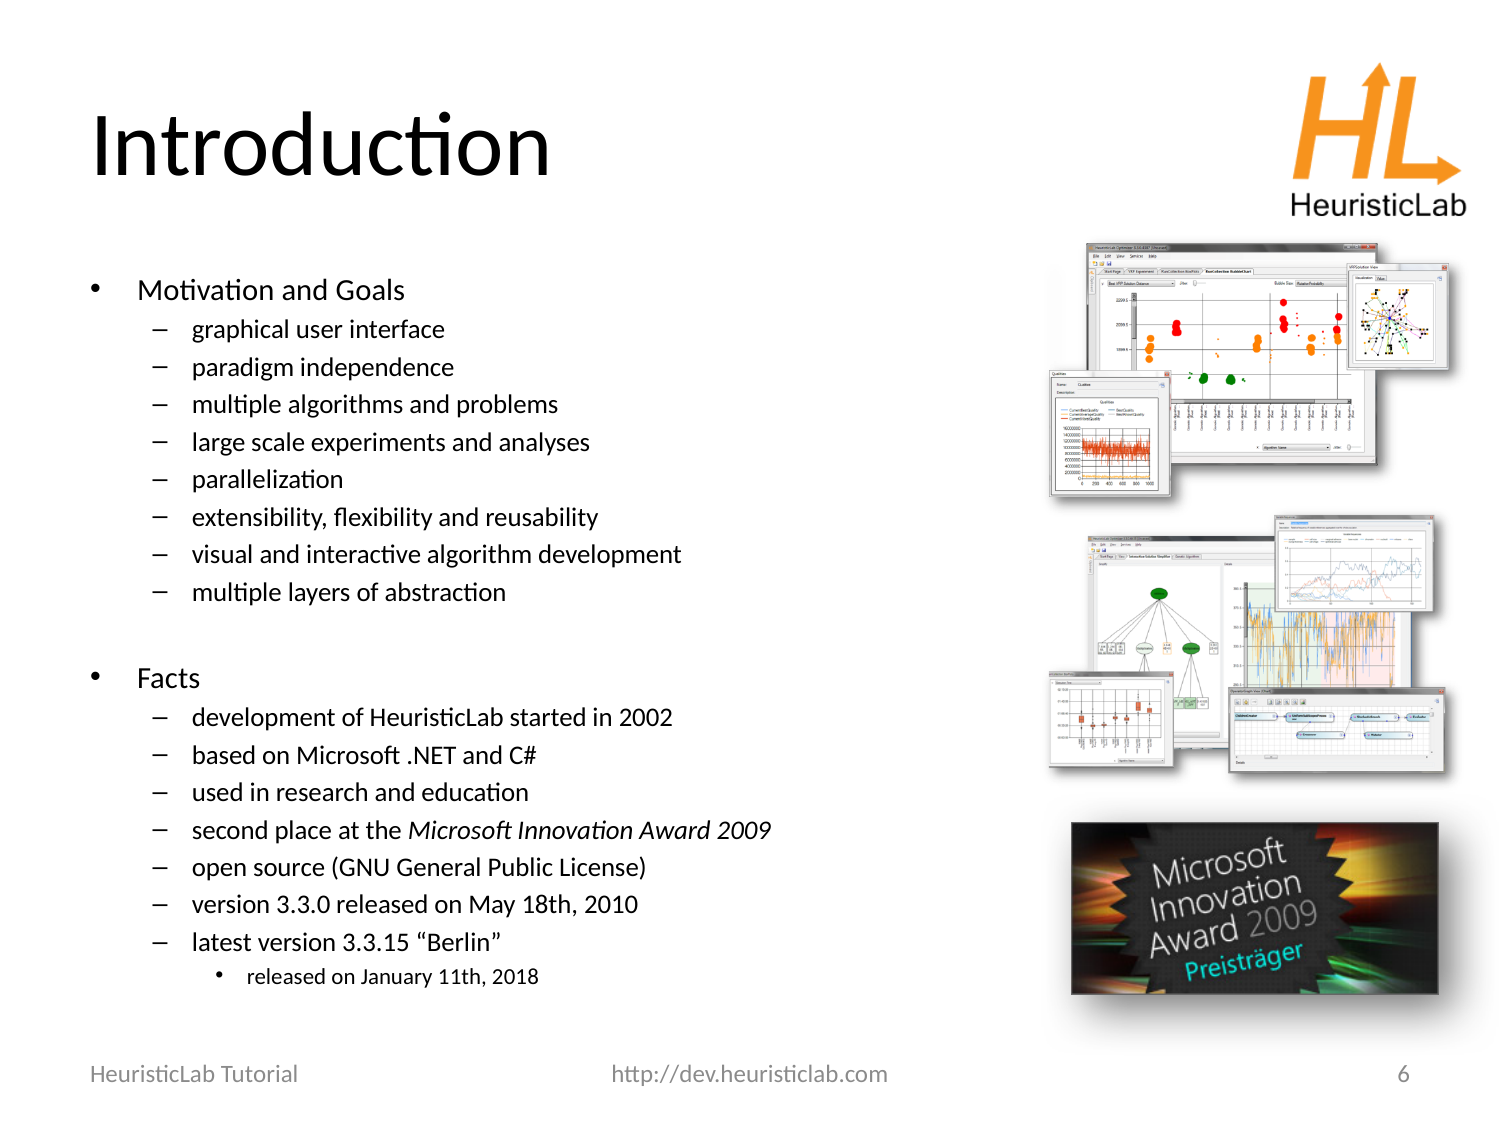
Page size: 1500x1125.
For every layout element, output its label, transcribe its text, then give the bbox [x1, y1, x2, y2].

picture [1037, 27, 1474, 795]
slide_number 6 [1074, 1042, 1425, 1103]
list Motivation and Goals graphical user interface paradigm independence multiple algorithms and problems large scale experiments and analyses parallelization extensibility, flexibility and reusability visual and interactive algorithm development multiple layers of abstraction Facts development of HeuristicLab started in 2002 based on Microsoft .NET and C# used in research and education second place at the Microsoft Innovation Award 2009 open source (GNU General Public License) version 3.3.0 released on May 18th, 2010 latest version 3.3.15 “Berlin” released on January 11th, 2018 [75, 262, 1099, 1005]
title Introduction [75, 45, 1282, 233]
picture [1070, 822, 1439, 995]
slide_number HeuristicLab Tutorial [75, 1042, 425, 1103]
footer http://dev.heuristiclab.com [512, 1042, 988, 1103]
